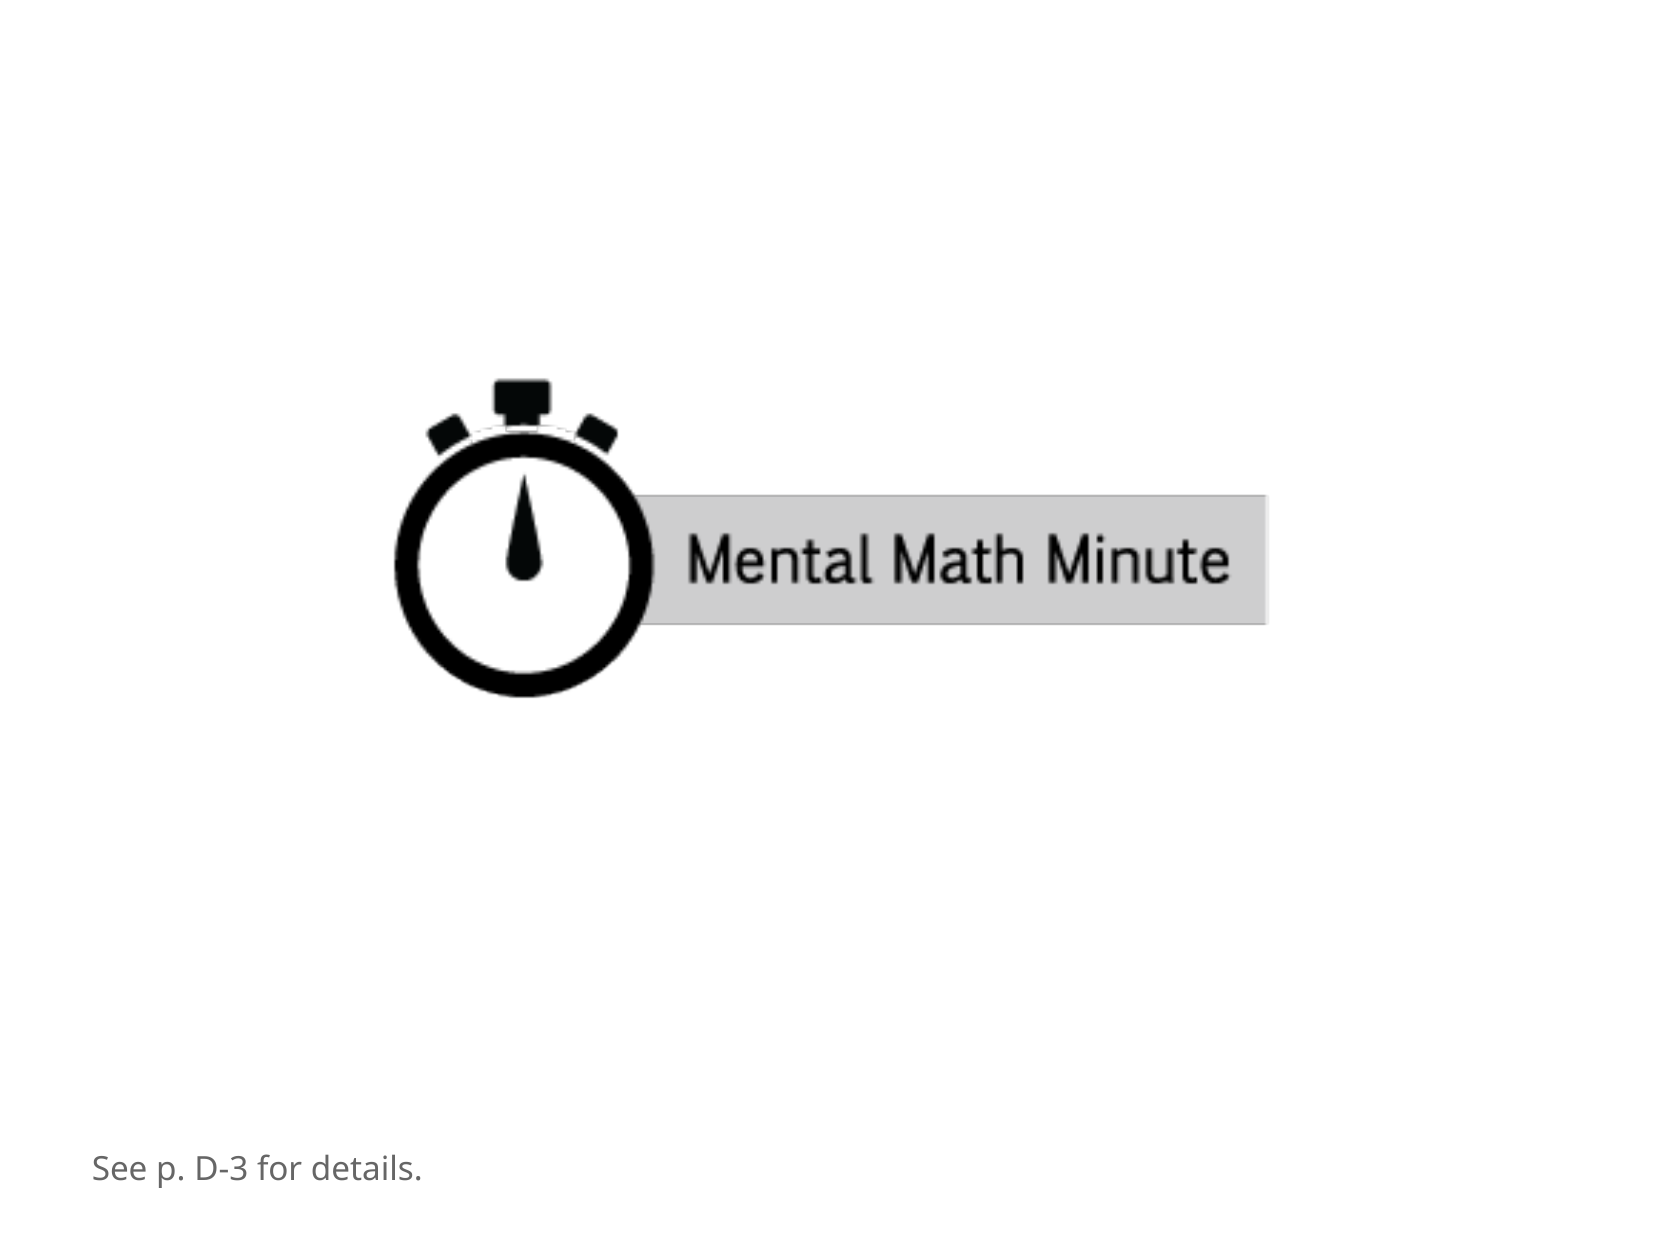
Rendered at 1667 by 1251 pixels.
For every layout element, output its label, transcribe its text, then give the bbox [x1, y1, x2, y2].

text_box See p. D-3 for details. [77, 1139, 906, 1195]
picture [387, 374, 1275, 704]
